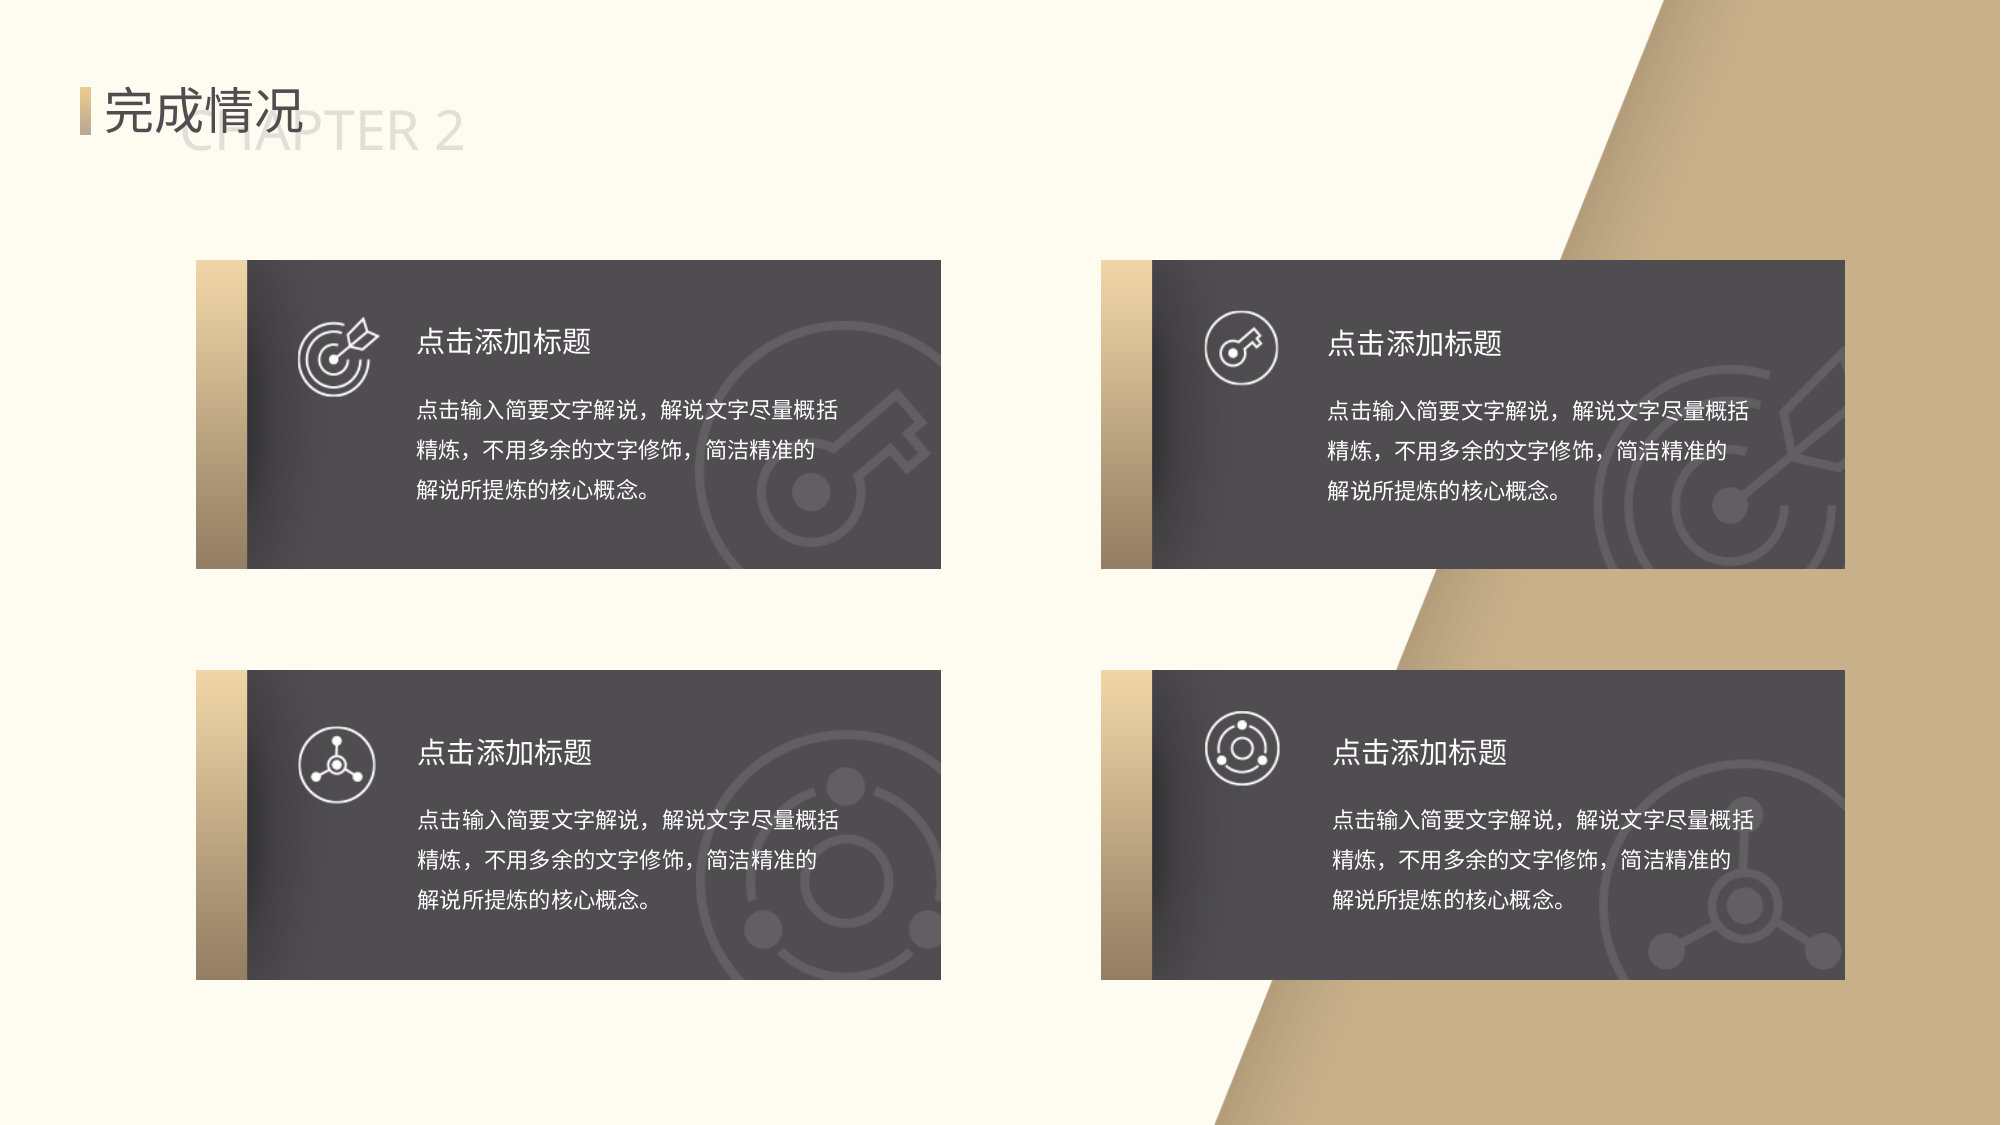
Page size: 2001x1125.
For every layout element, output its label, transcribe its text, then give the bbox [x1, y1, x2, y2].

picture [1089, 0, 2000, 1125]
picture [196, 259, 941, 570]
text_box 完成情况 [89, 72, 320, 147]
picture [80, 87, 91, 136]
text_box CHAPTER 2 [164, 87, 482, 170]
picture [196, 670, 941, 980]
